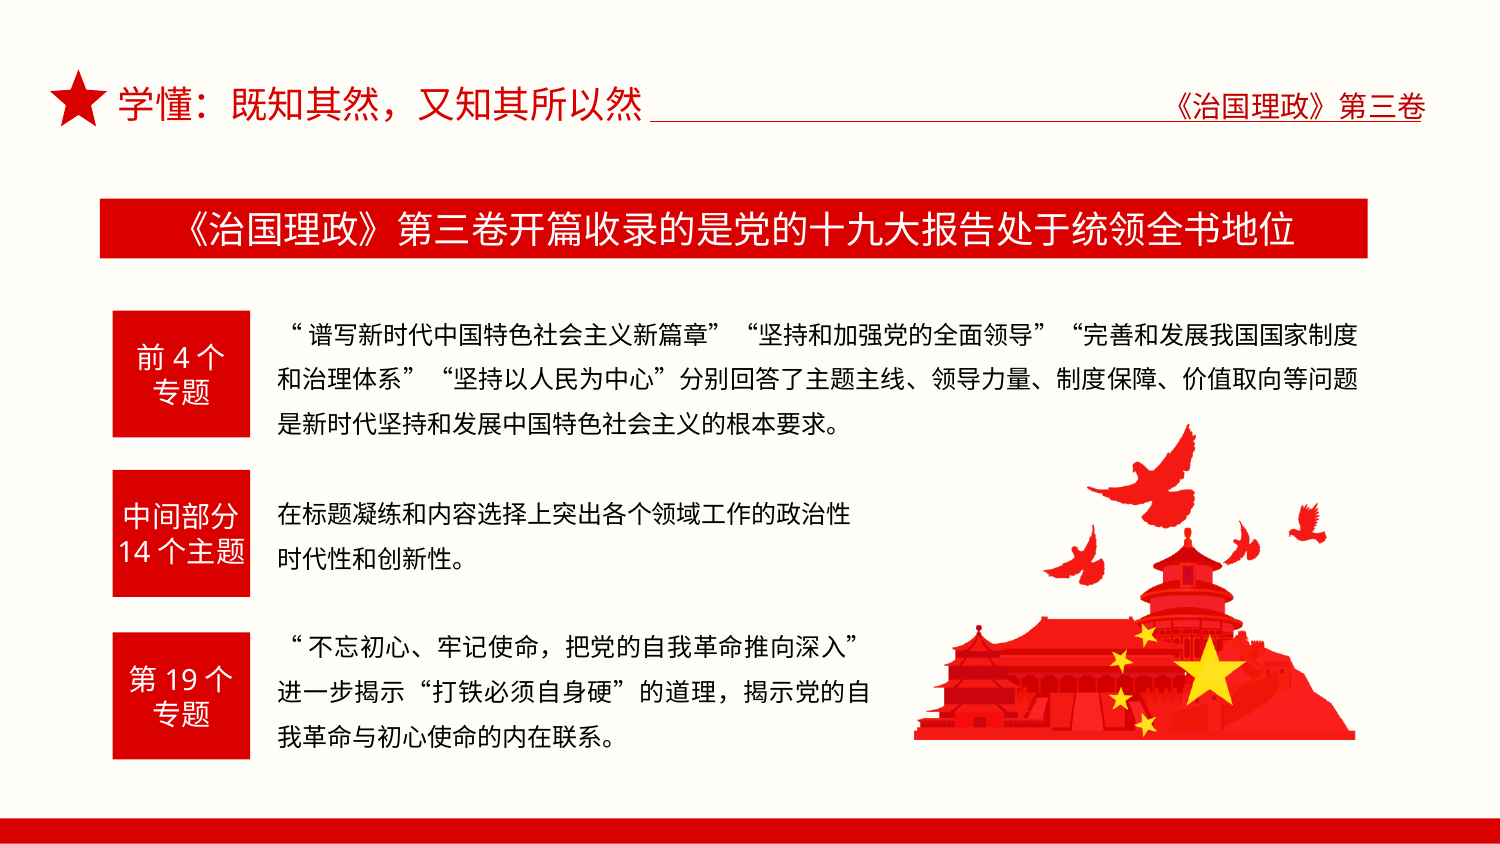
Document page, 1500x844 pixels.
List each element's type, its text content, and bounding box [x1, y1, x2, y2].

picture [914, 414, 1368, 740]
text_box 《治国理政》第三卷开篇收录的是党的十九大报告处于统领全书地位 [99, 198, 1368, 259]
text_box 在标题凝练和内容选择上突出各个领域工作的政治性 时代性和创新性。 [262, 476, 913, 582]
text_box 第19个 专题 [112, 632, 251, 760]
text_box 中间部分 14个主题 [112, 469, 251, 597]
text_box “不忘初心、牢记使命，把党的自我革命推向深入”进一步揭示“打铁必须自身硬”的道理，揭示党的自我革命与初心使命的内在联系。 [262, 609, 888, 759]
text_box “谱写新时代中国特色社会主义新篇章”“坚持和加强党的全面领导”“完善和发展我国国家制度和治理体系”“坚持以人民为中心”分别回答了主题主线、领导力量、制度保障、价值取向等问题是新时代坚持和发展中国特色社会主义的根本要求。 [262, 296, 1375, 447]
text_box 前4个 专题 [112, 310, 251, 438]
